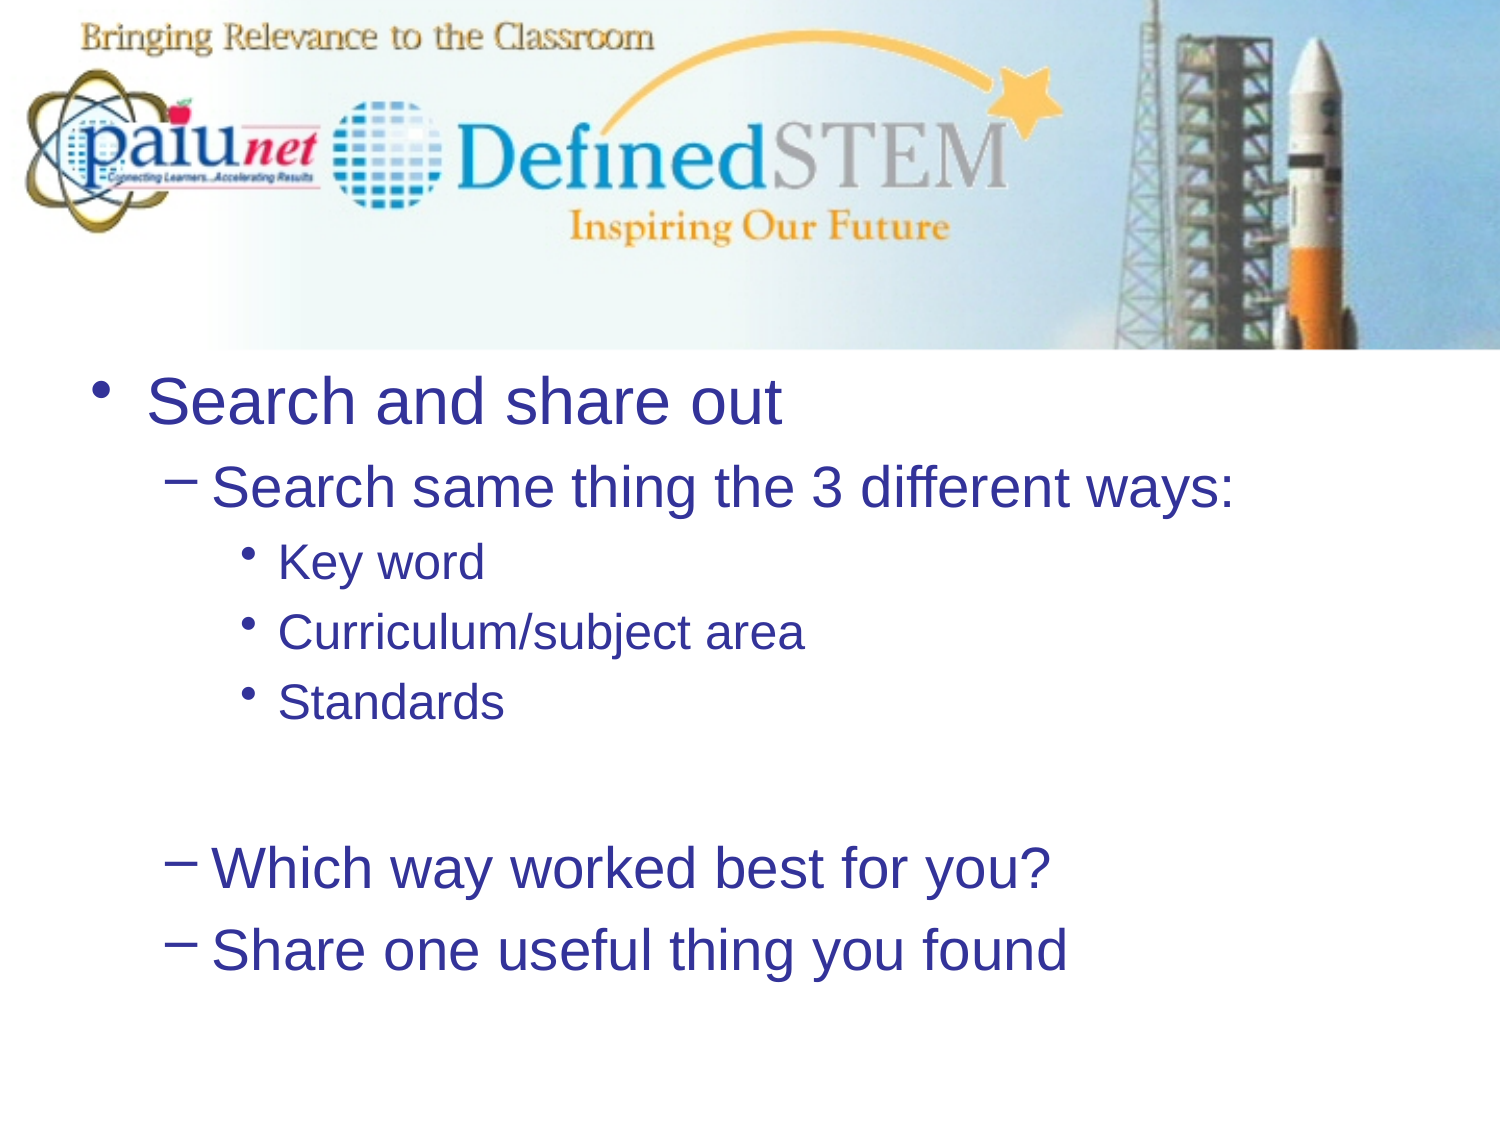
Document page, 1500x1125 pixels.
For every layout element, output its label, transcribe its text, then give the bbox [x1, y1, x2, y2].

list Search and share out Search same thing the 3 different ways: Key word Curriculum/subject area Standards Which way worked best for you? Share one useful thing you found [74, 349, 1426, 1006]
picture [0, 0, 1500, 365]
